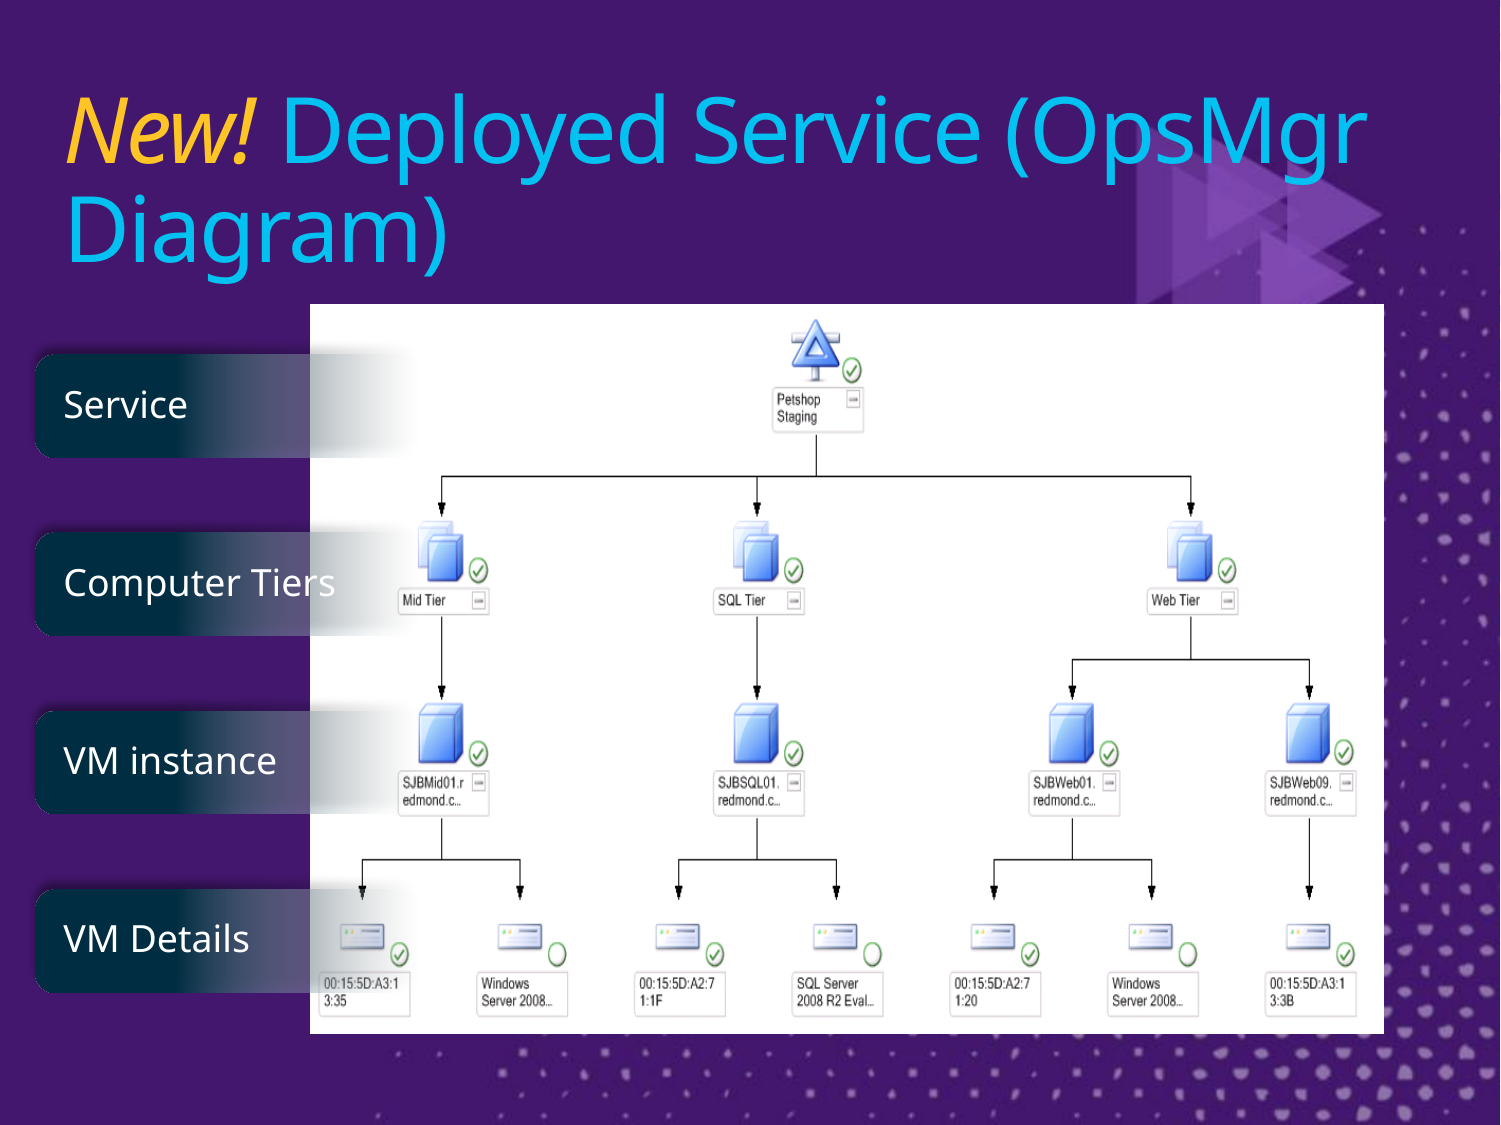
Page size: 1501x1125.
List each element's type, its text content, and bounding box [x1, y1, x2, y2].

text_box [35, 354, 421, 458]
title New! Deployed Service (OpsMgr Diagram) [63, 84, 1437, 285]
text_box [35, 710, 421, 815]
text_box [35, 532, 421, 636]
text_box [35, 888, 421, 993]
picture [0, 0, 1501, 1125]
